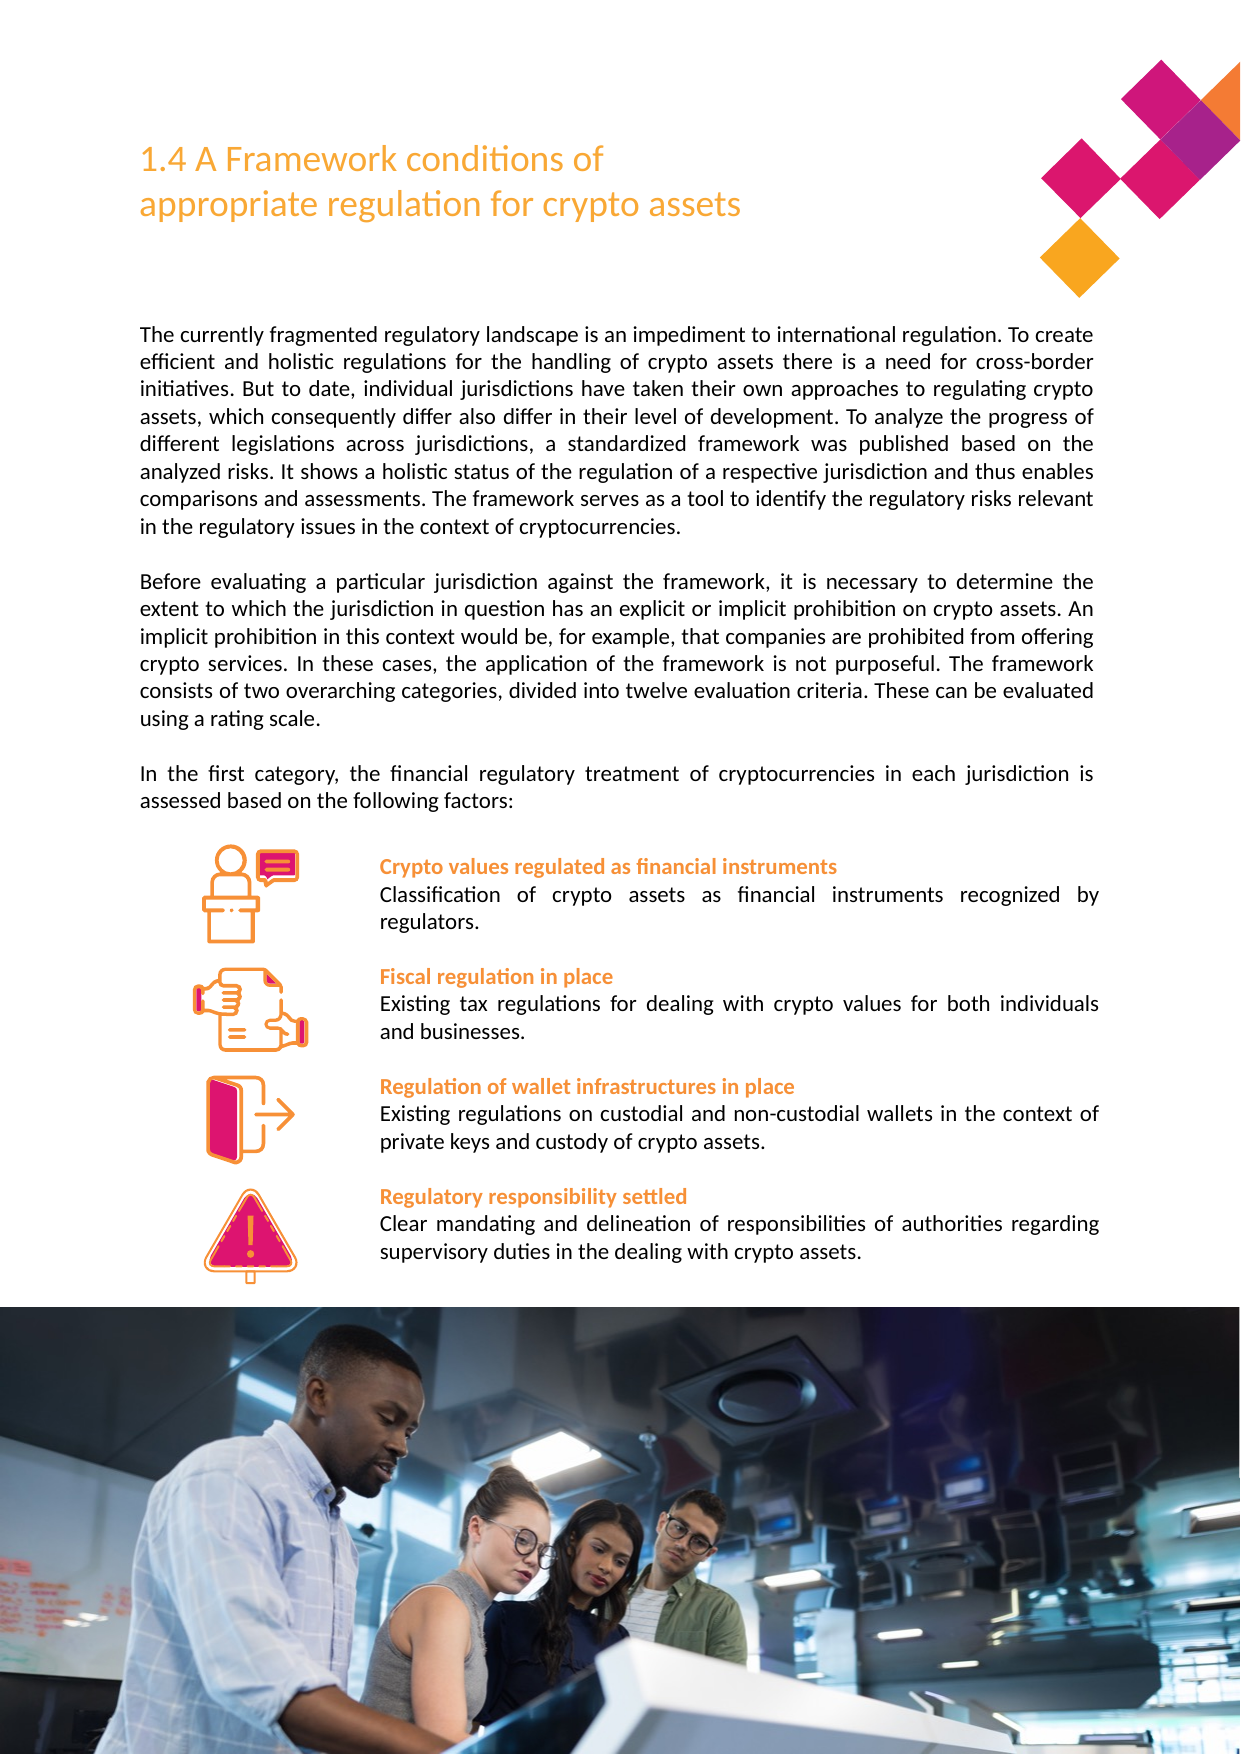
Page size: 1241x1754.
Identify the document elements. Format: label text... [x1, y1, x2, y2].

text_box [206, 1075, 295, 1165]
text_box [202, 844, 300, 944]
text_box The currently fragmented regulatory landscape is an impediment to international regulation. To create efficient and holistic regulations for the handling of crypto assets there is a need for cross-border initiatives. But to date, individual jurisdictions have taken their own approaches to regulating crypto assets, which consequently differ also differ in their level of development. To analyze the progress of different legislations across jurisdictions, a standardized framework was published based on the analyzed risks. It shows a holistic status of the regulation of a respective jurisdiction and thus enables comparisons and assessments. The framework serves as a tool to identify the regulatory risks relevant in the regulatory issues in the context of cryptocurrencies. Before evaluating a particular jurisdiction against the framework, it is necessary to determine the extent to which the jurisdiction in question has an explicit or implicit prohibition on crypto assets. An implicit prohibition in this context would be, for example, that companies are prohibited from offering crypto services. In these cases, the application of the framework is not purposeful. The framework consists of two overarching categories, divided into twelve evaluation criteria. These can be evaluated using a rating scale. In the first category, the financial regulatory treatment of cryptocurrencies in each jurisdiction is assessed based on the following factors: [124, 311, 1111, 800]
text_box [203, 1188, 298, 1285]
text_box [192, 967, 309, 1052]
picture [0, 1307, 1241, 1754]
text_box Crypto values regulated as financial instruments Classification of crypto assets as financial instruments recognized by regulators. Fiscal regulation in place Existing tax regulations for dealing with crypto values for both individuals and businesses. Regulation of wallet infrastructures in place Existing regulations on custodial and non-custodial wallets in the context of private keys and custody of crypto assets. Regulatory responsibility settled Clear mandating and delineation of responsibilities of authorities regarding supervisory duties in the dealing with crypto assets. [364, 844, 1116, 1307]
text_box 1.4 A Framework conditions of appropriate regulation for crypto assets [124, 126, 760, 204]
